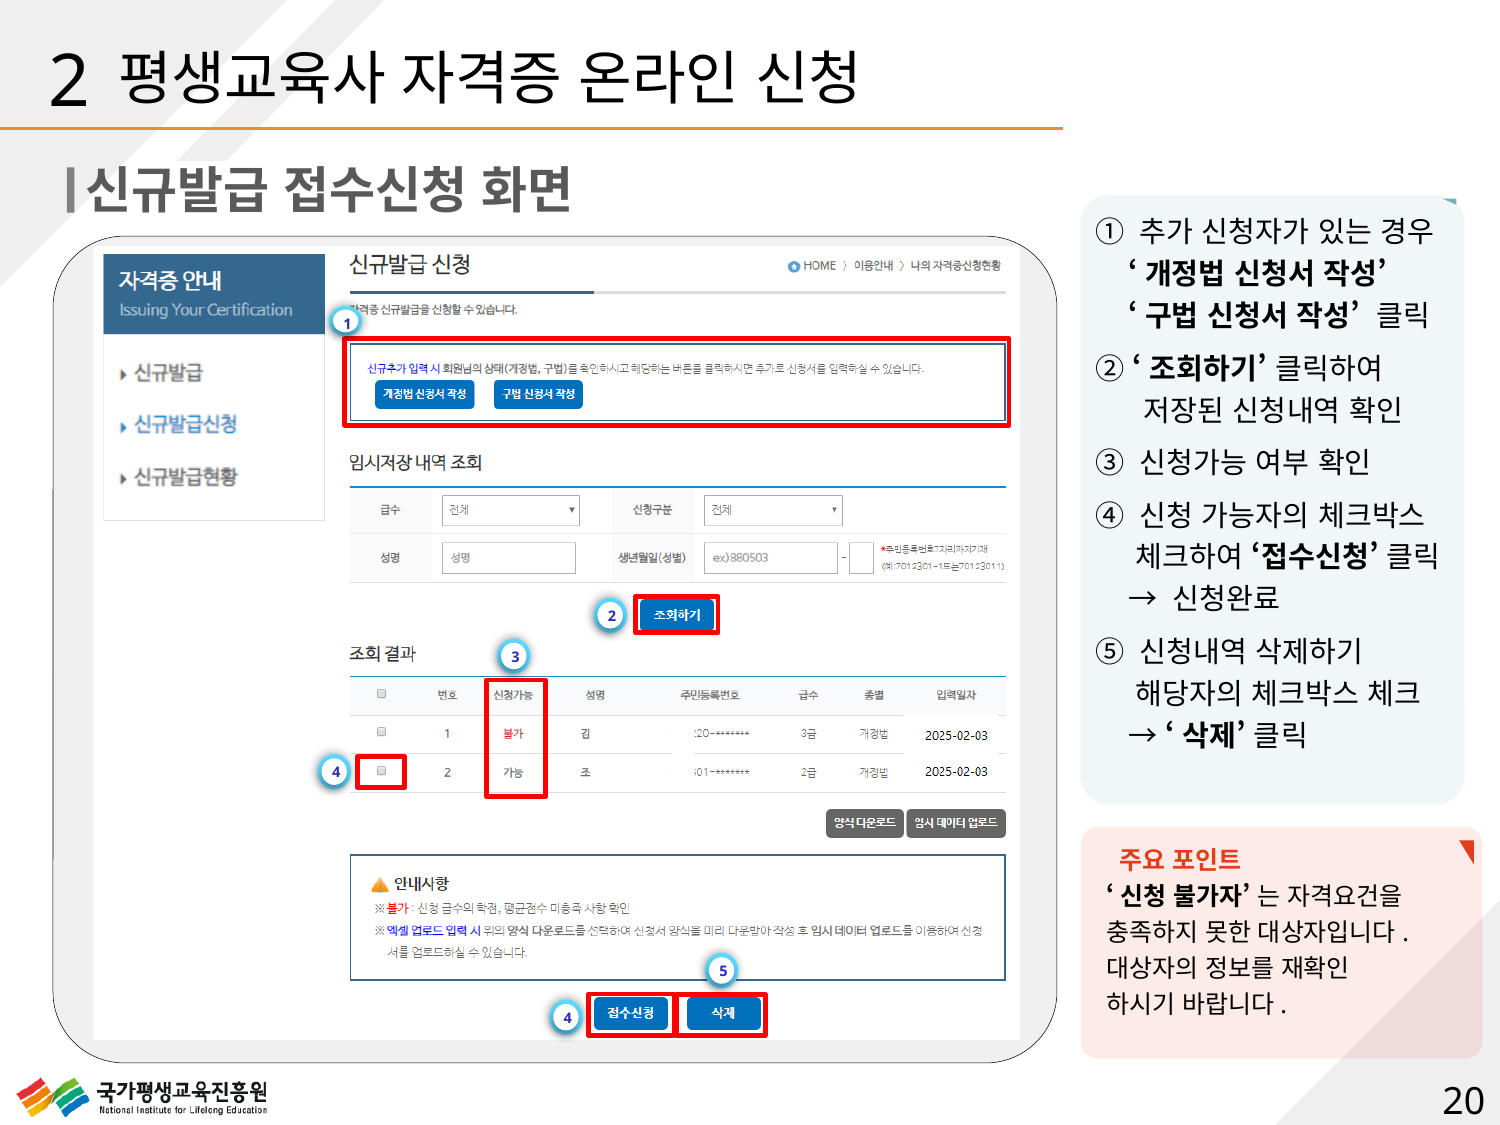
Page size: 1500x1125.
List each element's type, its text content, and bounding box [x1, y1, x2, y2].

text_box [93, 245, 1020, 1041]
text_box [548, 999, 588, 1036]
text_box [1080, 826, 1483, 1059]
picture [0, 1067, 286, 1125]
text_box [592, 597, 633, 634]
text_box 신규발급 접수신청 화면 [70, 151, 1430, 226]
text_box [327, 305, 368, 341]
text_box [703, 952, 744, 989]
text_box 20 [1149, 1069, 1500, 1125]
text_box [316, 753, 357, 790]
picture [105, 338, 266, 505]
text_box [1080, 194, 1500, 815]
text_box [495, 638, 536, 674]
picture [903, 715, 999, 791]
